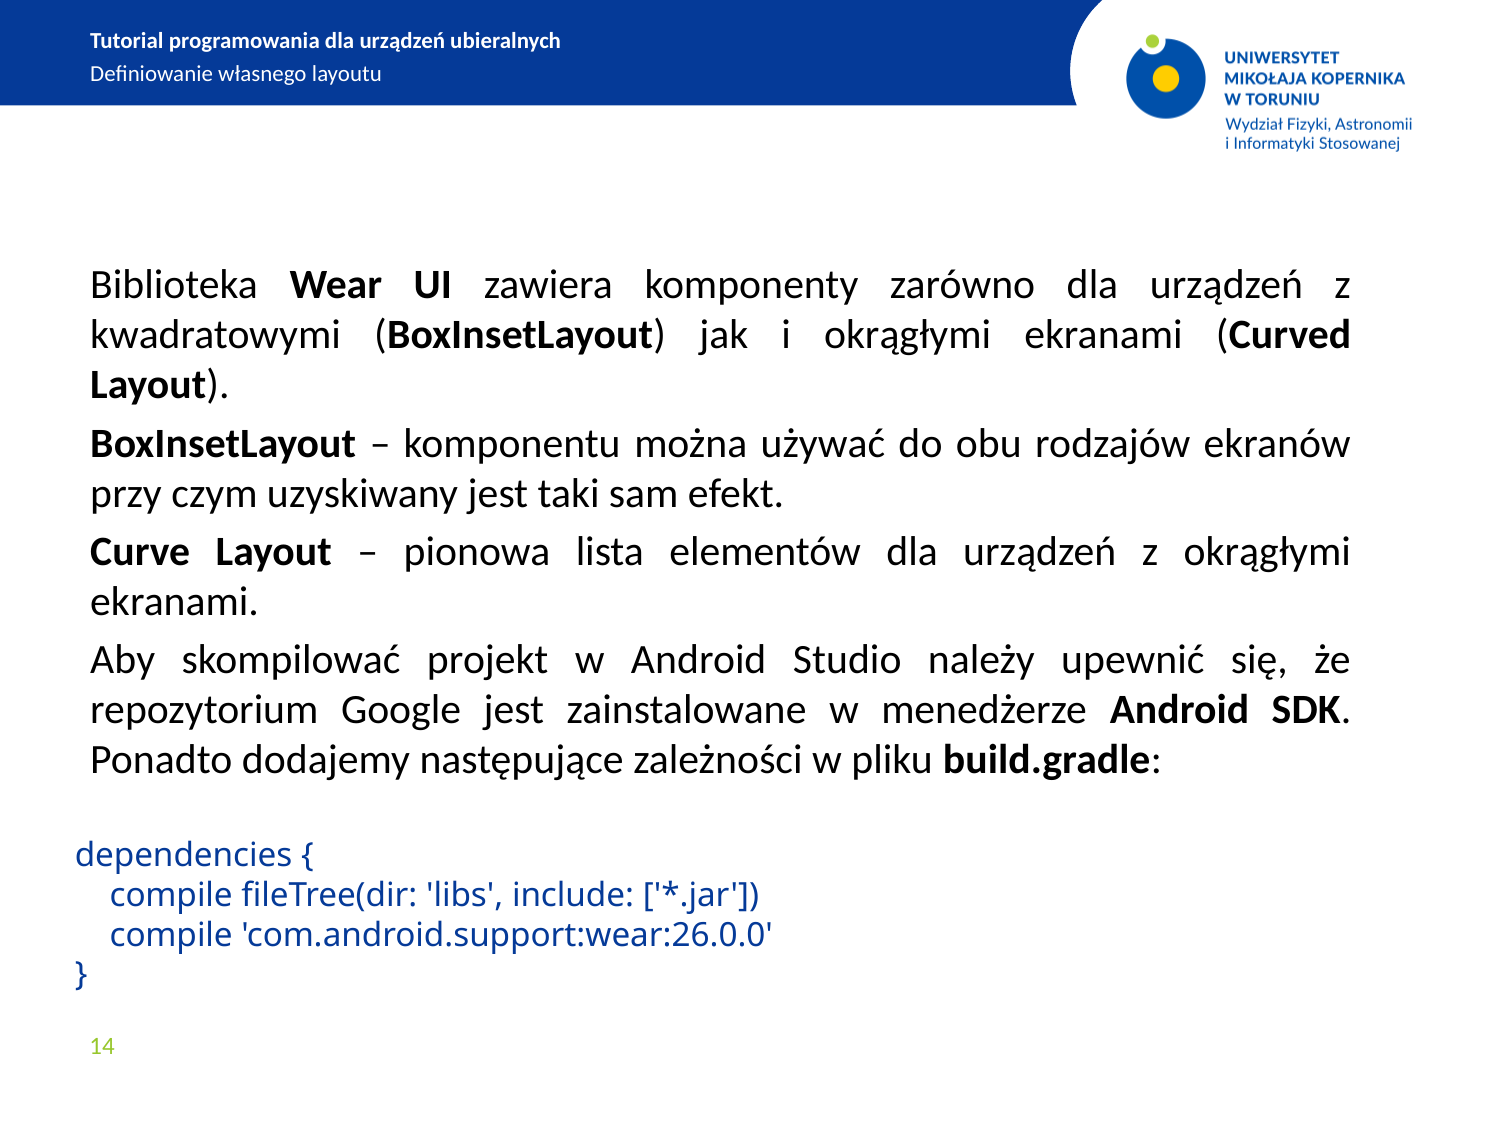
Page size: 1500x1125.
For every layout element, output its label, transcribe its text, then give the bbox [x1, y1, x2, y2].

picture [1100, 8, 1438, 178]
list Tutorial programowania dla urządzeń ubieralnych [75, 18, 1040, 50]
list Definiowanie własnego layoutu [75, 50, 1040, 96]
list Biblioteka Wear UI zawiera komponenty zarówno dla urządzeń z kwadratowymi (BoxInsetLayout) jak i okrągłymi ekranami (Curved Layout). BoxInsetLayout – komponentu można używać do obu rodzajów ekranów przy czym uzyskiwany jest taki sam efekt. Curve Layout – pionowa lista elementów dla urządzeń z okrągłymi ekranami. Aby skompilować projekt w Android Studio należy upewnić się, że repozytorium Google jest zainstalowane w menedżerze Android SDK. Ponadto dodajemy następujące zależności w pliku build.gradle: [75, 249, 1367, 718]
text_box dependencies { compile fileTree(dir: 'libs', include: ['*.jar']) compile 'com.android.support:wear:26.0.0' } [59, 825, 790, 1000]
